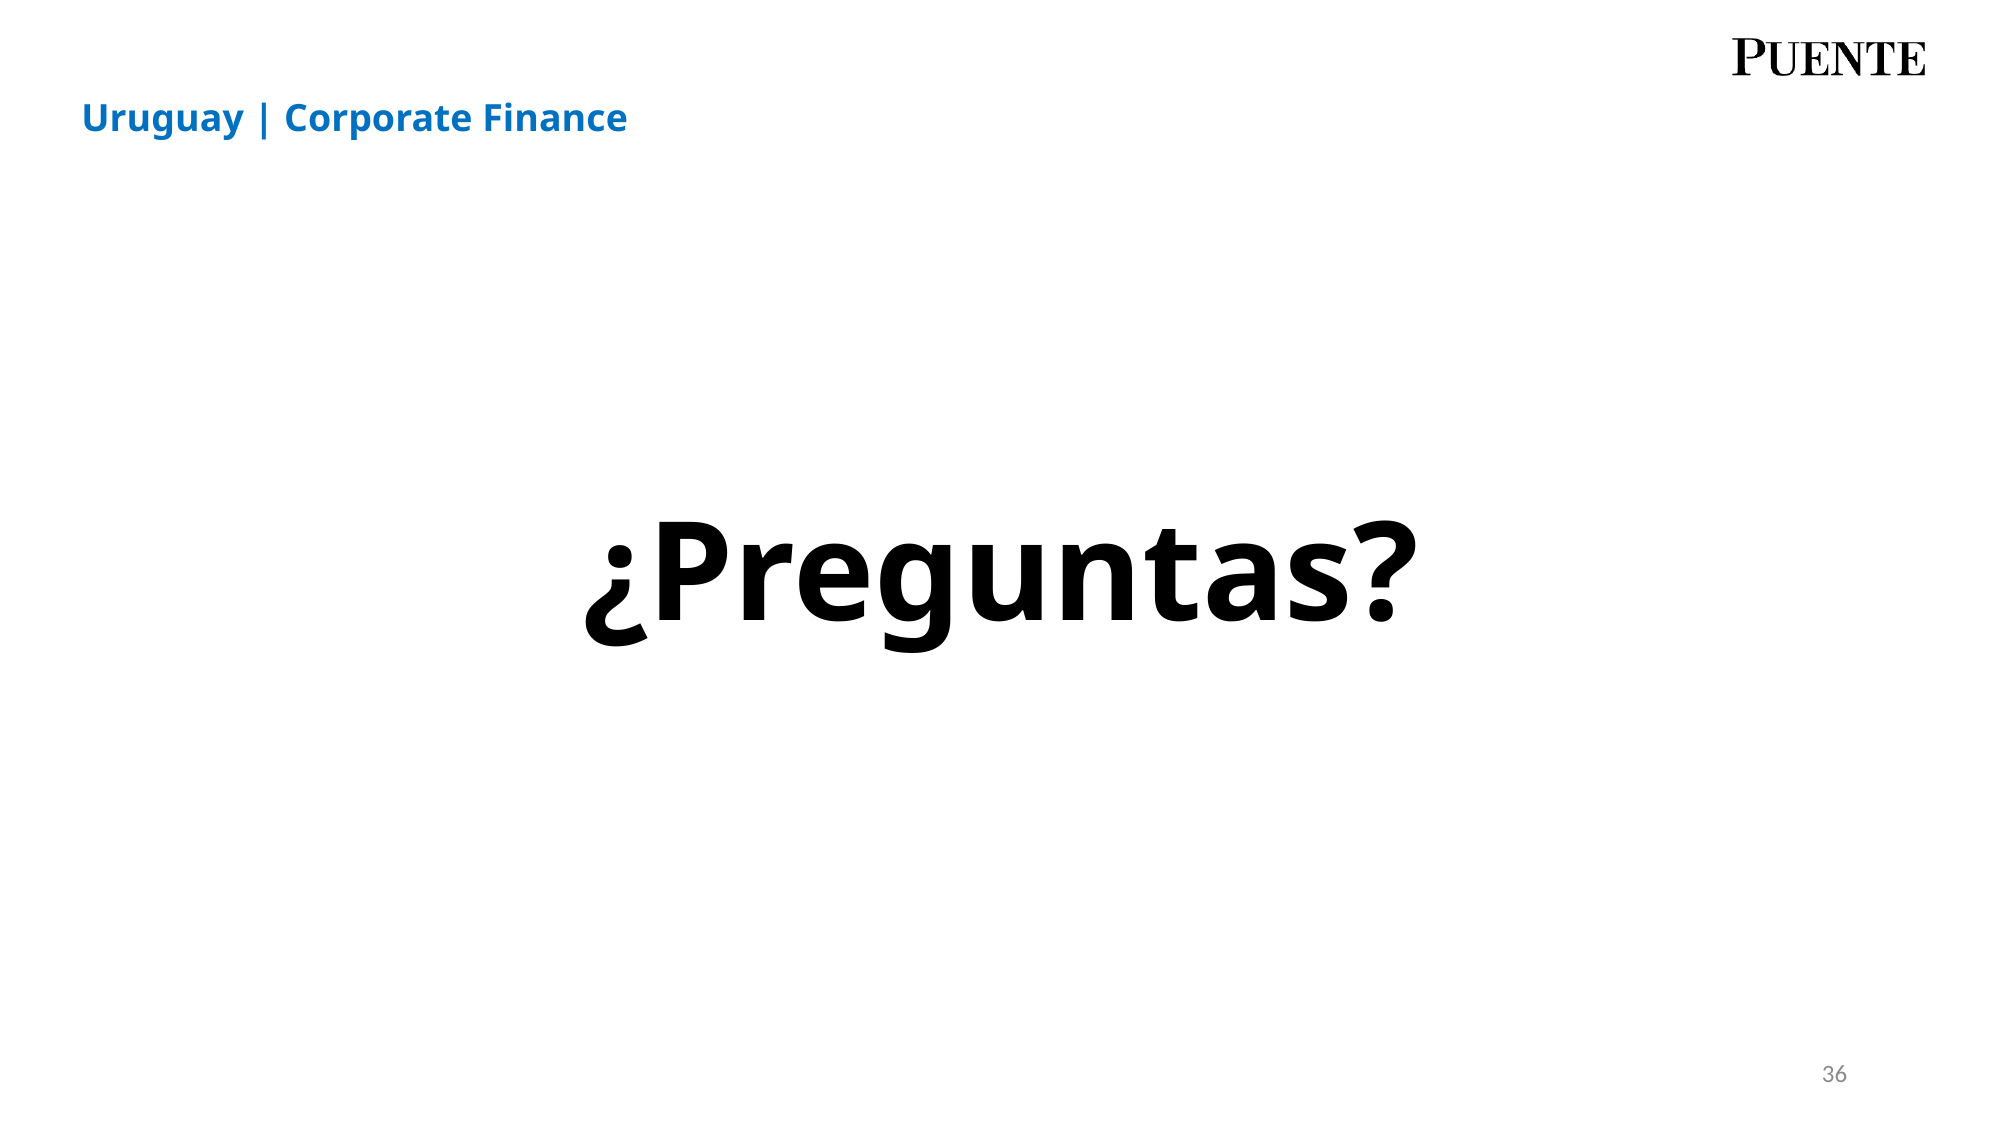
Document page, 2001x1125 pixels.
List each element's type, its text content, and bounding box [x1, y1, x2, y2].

slide_number 36 [1412, 1042, 1863, 1103]
text_box Uruguay | Corporate Finance [70, 92, 1447, 139]
text_box ¿Preguntas? [0, 481, 2000, 648]
picture [1722, 29, 1937, 87]
